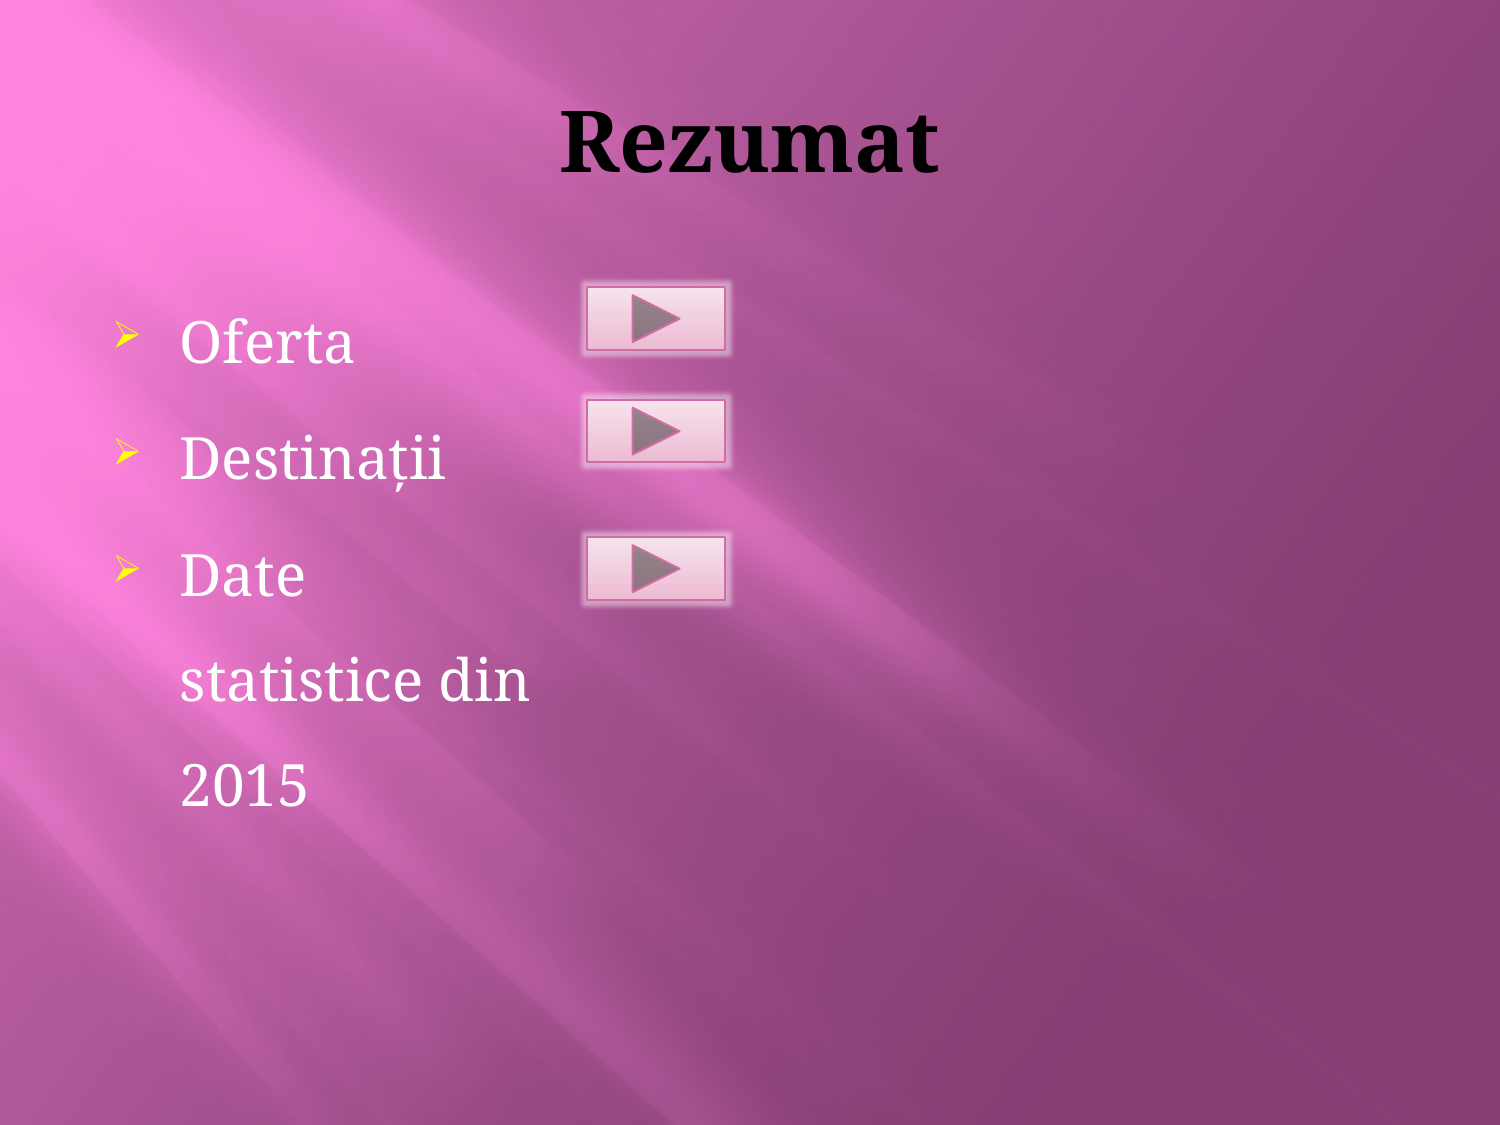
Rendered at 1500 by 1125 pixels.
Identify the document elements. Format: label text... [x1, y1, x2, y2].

text_box [586, 536, 726, 601]
title Rezumat [75, 45, 1425, 233]
text_box [586, 399, 726, 463]
list Oferta Destinații Date statistice din 2015 [75, 262, 575, 1035]
text_box [586, 286, 726, 351]
